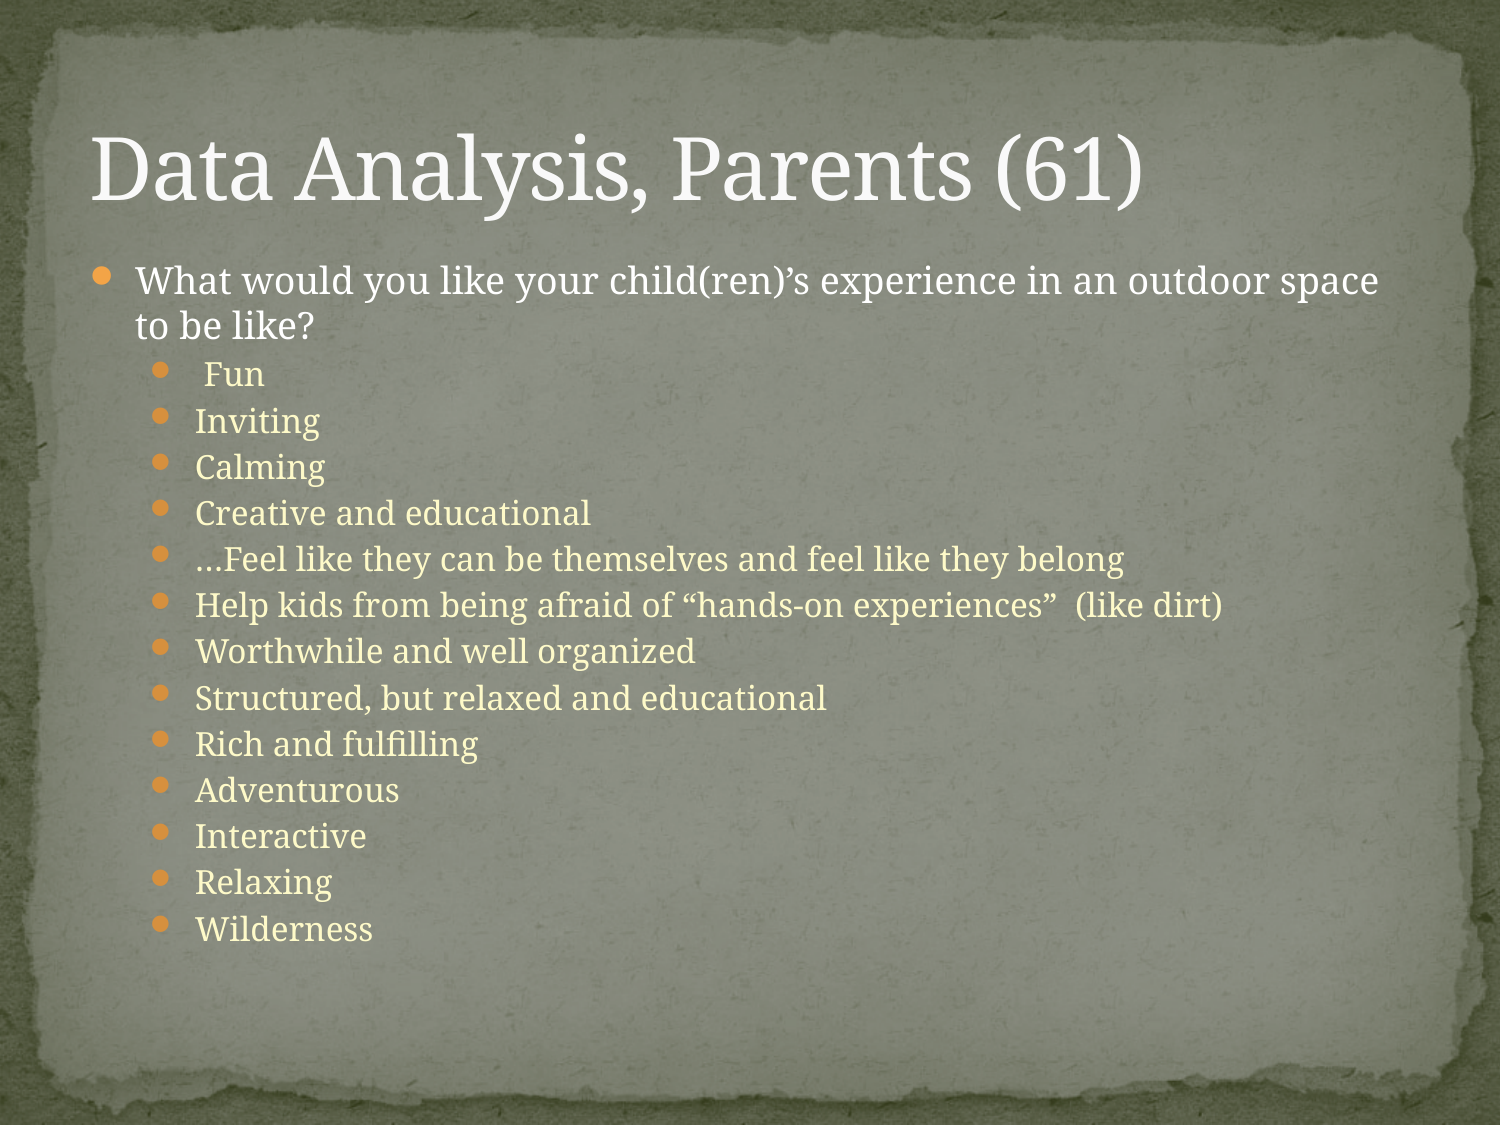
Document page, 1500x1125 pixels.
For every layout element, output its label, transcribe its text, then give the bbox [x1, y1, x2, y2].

title Data Analysis, Parents (61) [74, 24, 1425, 225]
list What would you like your child(ren)’s experience in an outdoor space to be like? Fun Inviting Calming Creative and educational …Feel like they can be themselves and feel like they belong Help kids from being afraid of “hands-on experiences” (like dirt) Worthwhile and well organized Structured, but relaxed and educational Rich and fulfilling Adventurous Interactive Relaxing Wilderness [75, 249, 1425, 1000]
